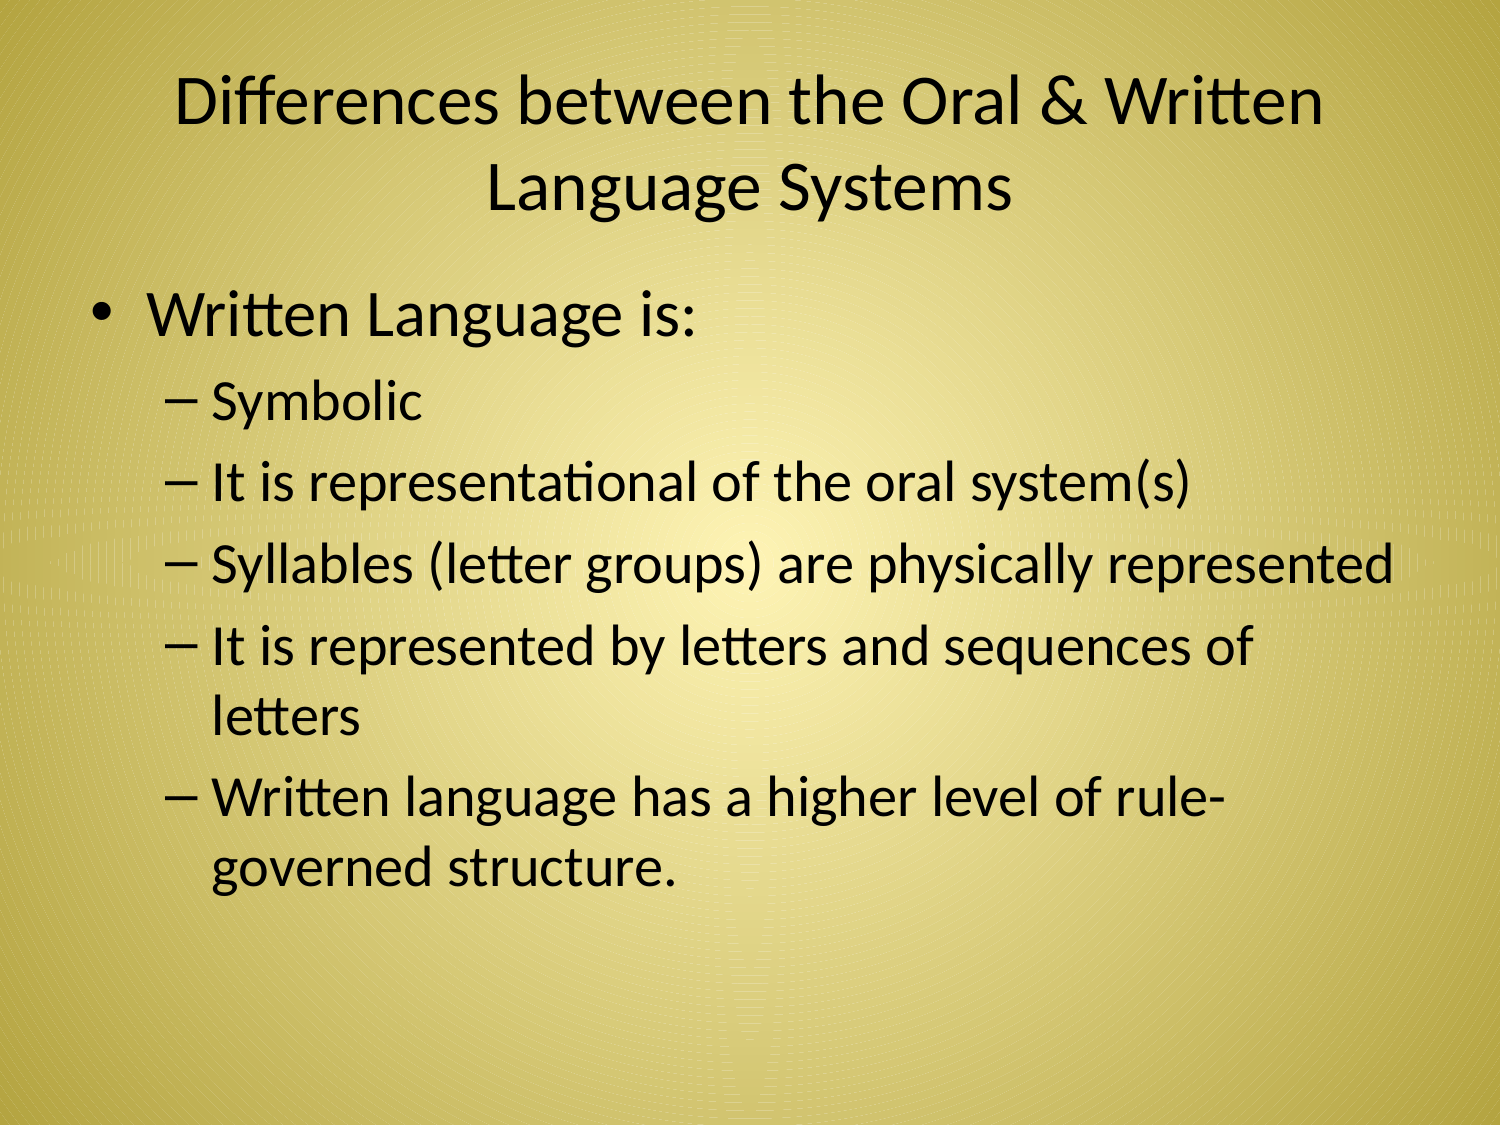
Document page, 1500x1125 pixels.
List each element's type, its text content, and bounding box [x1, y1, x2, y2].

list Written Language is: Symbolic It is representational of the oral system(s) Syllables (letter groups) are physically represented It is represented by letters and sequences of letters Written language has a higher level of rule-governed structure. [75, 262, 1425, 1005]
title Differences between the Oral & Written Language Systems [75, 45, 1425, 233]
